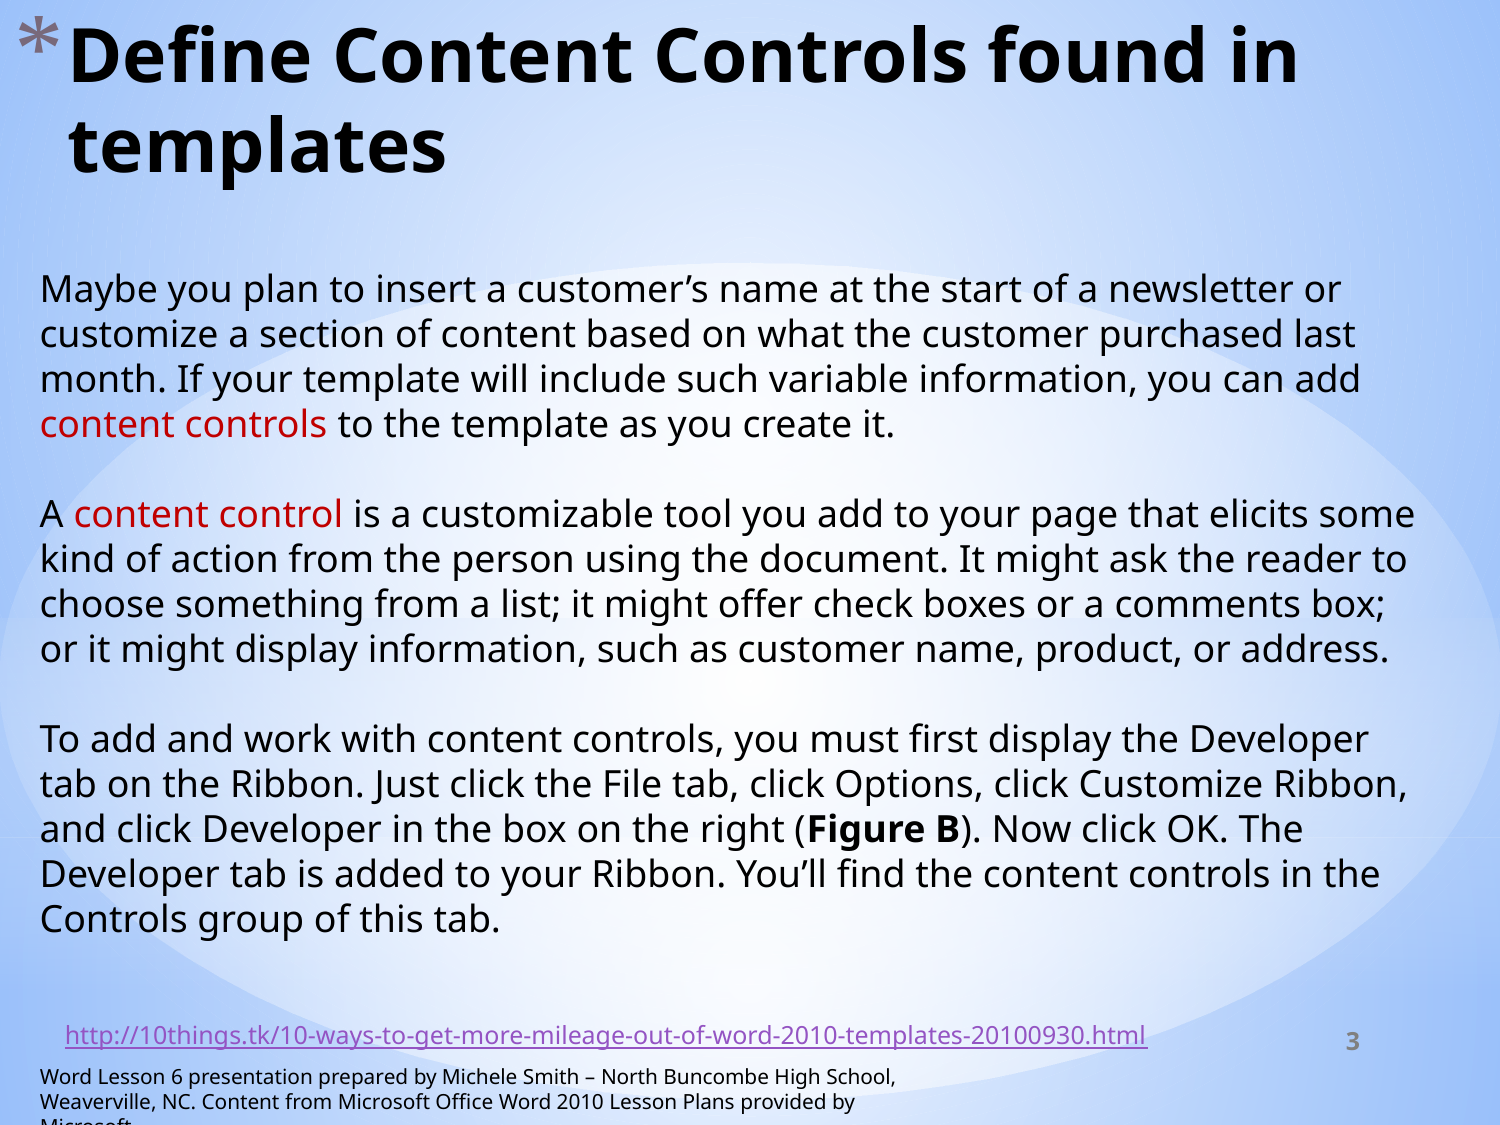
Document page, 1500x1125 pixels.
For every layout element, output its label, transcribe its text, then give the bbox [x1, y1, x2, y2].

title Define Content Controls found in templates [0, 0, 1500, 188]
footer Word Lesson 6 presentation prepared by Michele Smith – North Buncombe High School, Weaverville, NC. Content from Microsoft Office Word 2010 Lesson Plans provided by Microsoft. [24, 1056, 963, 1125]
text_box Maybe you plan to insert a customer’s name at the start of a newsletter or customize a section of content based on what the customer purchased last month. If your template will include such variable information, you can add content controls to the template as you create it. A content control is a customizable tool you add to your page that elicits some kind of action from the person using the document. It might ask the reader to choose something from a list; it might offer check boxes or a comments box; or it might display information, such as customer name, product, or address. To add and work with content controls, you must first display the Developer tab on the Ribbon. Just click the File tab, click Options, click Customize Ribbon, and click Developer in the box on the right (Figure B). Now click OK. The Developer tab is added to your Ribbon. You’ll find the content controls in the Controls group of this tab. [24, 212, 1438, 948]
text_box http://10things.tk/10-ways-to-get-more-mileage-out-of-word-2010-templates-20100930.html [49, 1012, 1188, 1062]
slide_number 3 [1074, 1012, 1375, 1073]
